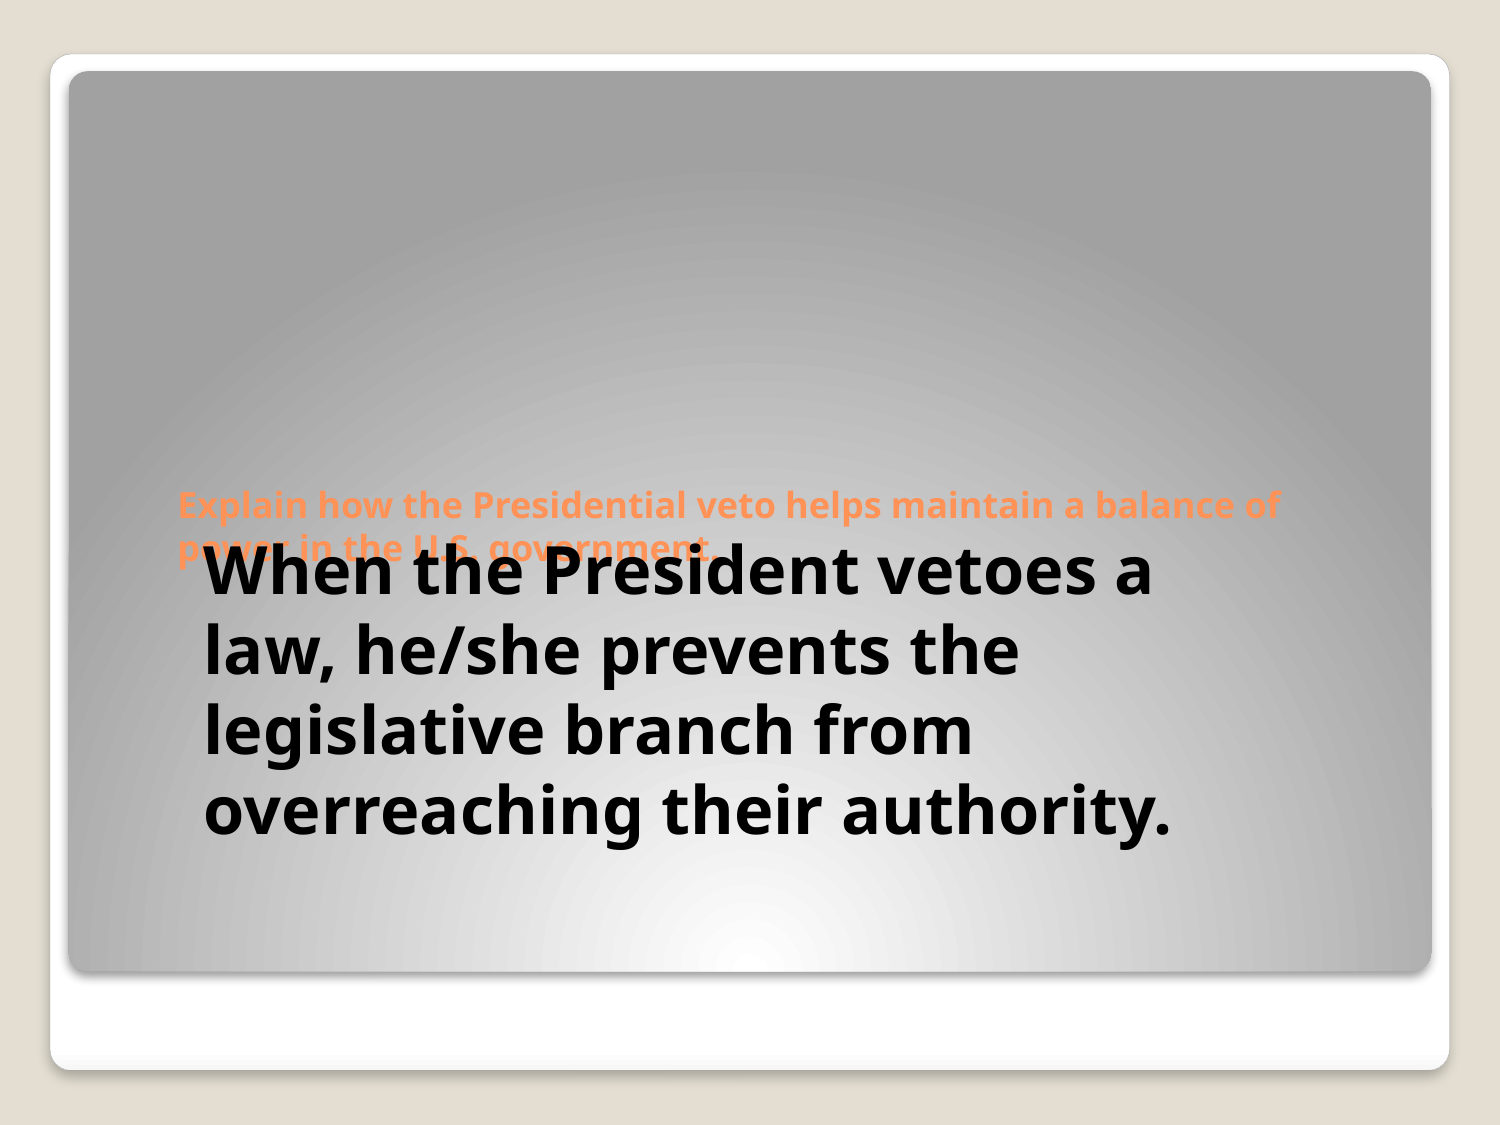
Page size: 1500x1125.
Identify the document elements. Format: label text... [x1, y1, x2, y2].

title Explain how the Presidential veto helps maintain a balance of power in the U.S. government. [162, 474, 1315, 512]
list When the President vetoes a law, he/she prevents the legislative branch from overreaching their authority. [162, 512, 1317, 950]
